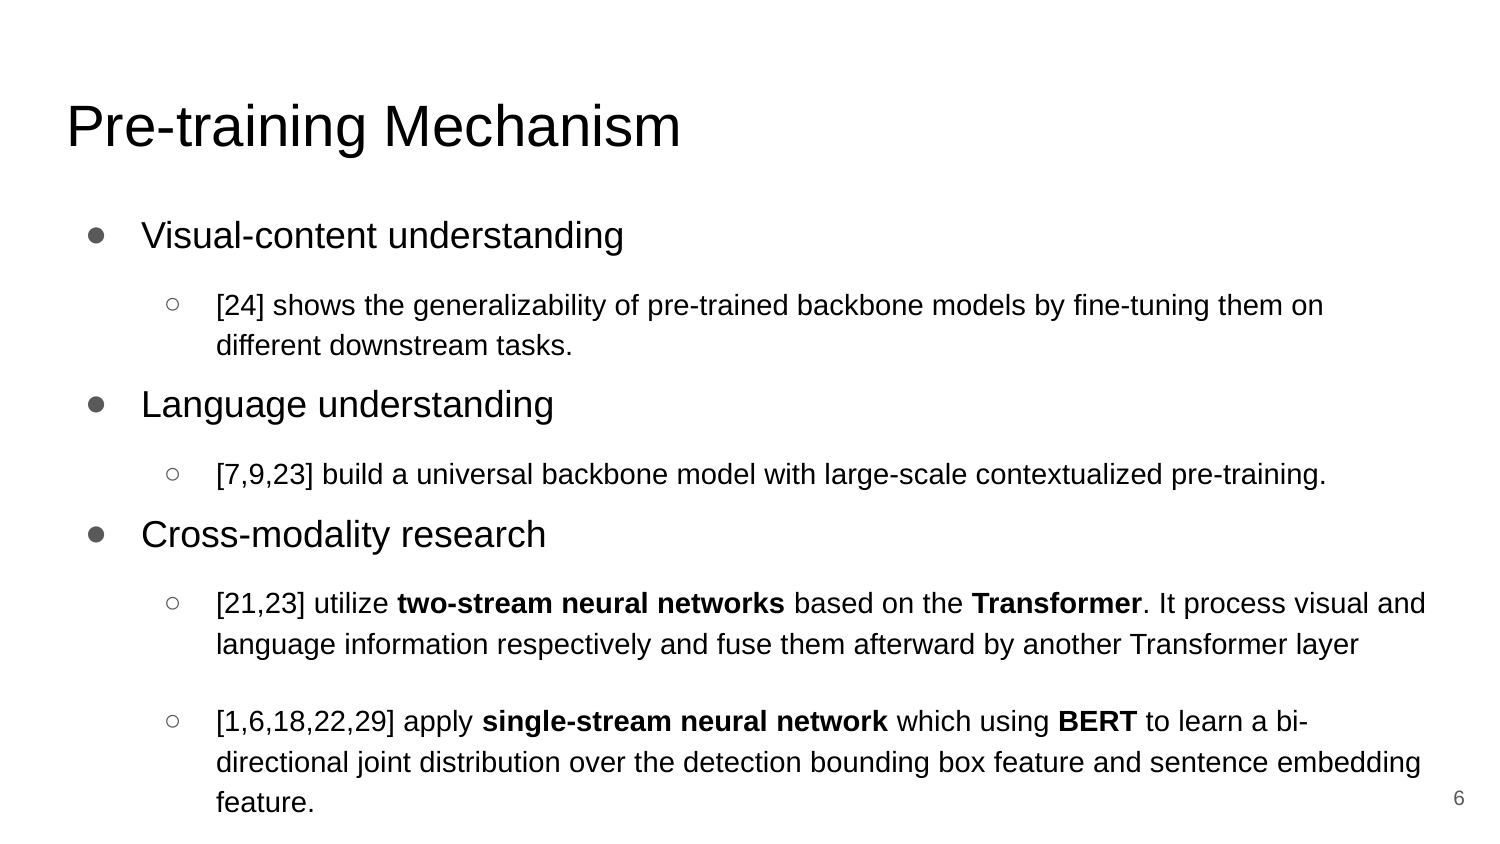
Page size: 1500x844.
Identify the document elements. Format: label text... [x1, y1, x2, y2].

slide_number 6 [1389, 764, 1480, 830]
title Pre-training Mechanism [51, 72, 1449, 167]
list Visual-content understanding [24] shows the generalizability of pre-trained backbone models by fine-tuning them on different downstream tasks. Language understanding [7,9,23] build a universal backbone model with large-scale contextualized pre-training. Cross-modality research [21,23] utilize two-stream neural networks based on the Transformer. It process visual and language information respectively and fuse them afterward by another Transformer layer [1,6,18,22,29] apply single-stream neural network which using BERT to learn a bi-directional joint distribution over the detection bounding box feature and sentence embedding feature. [51, 189, 1449, 802]
